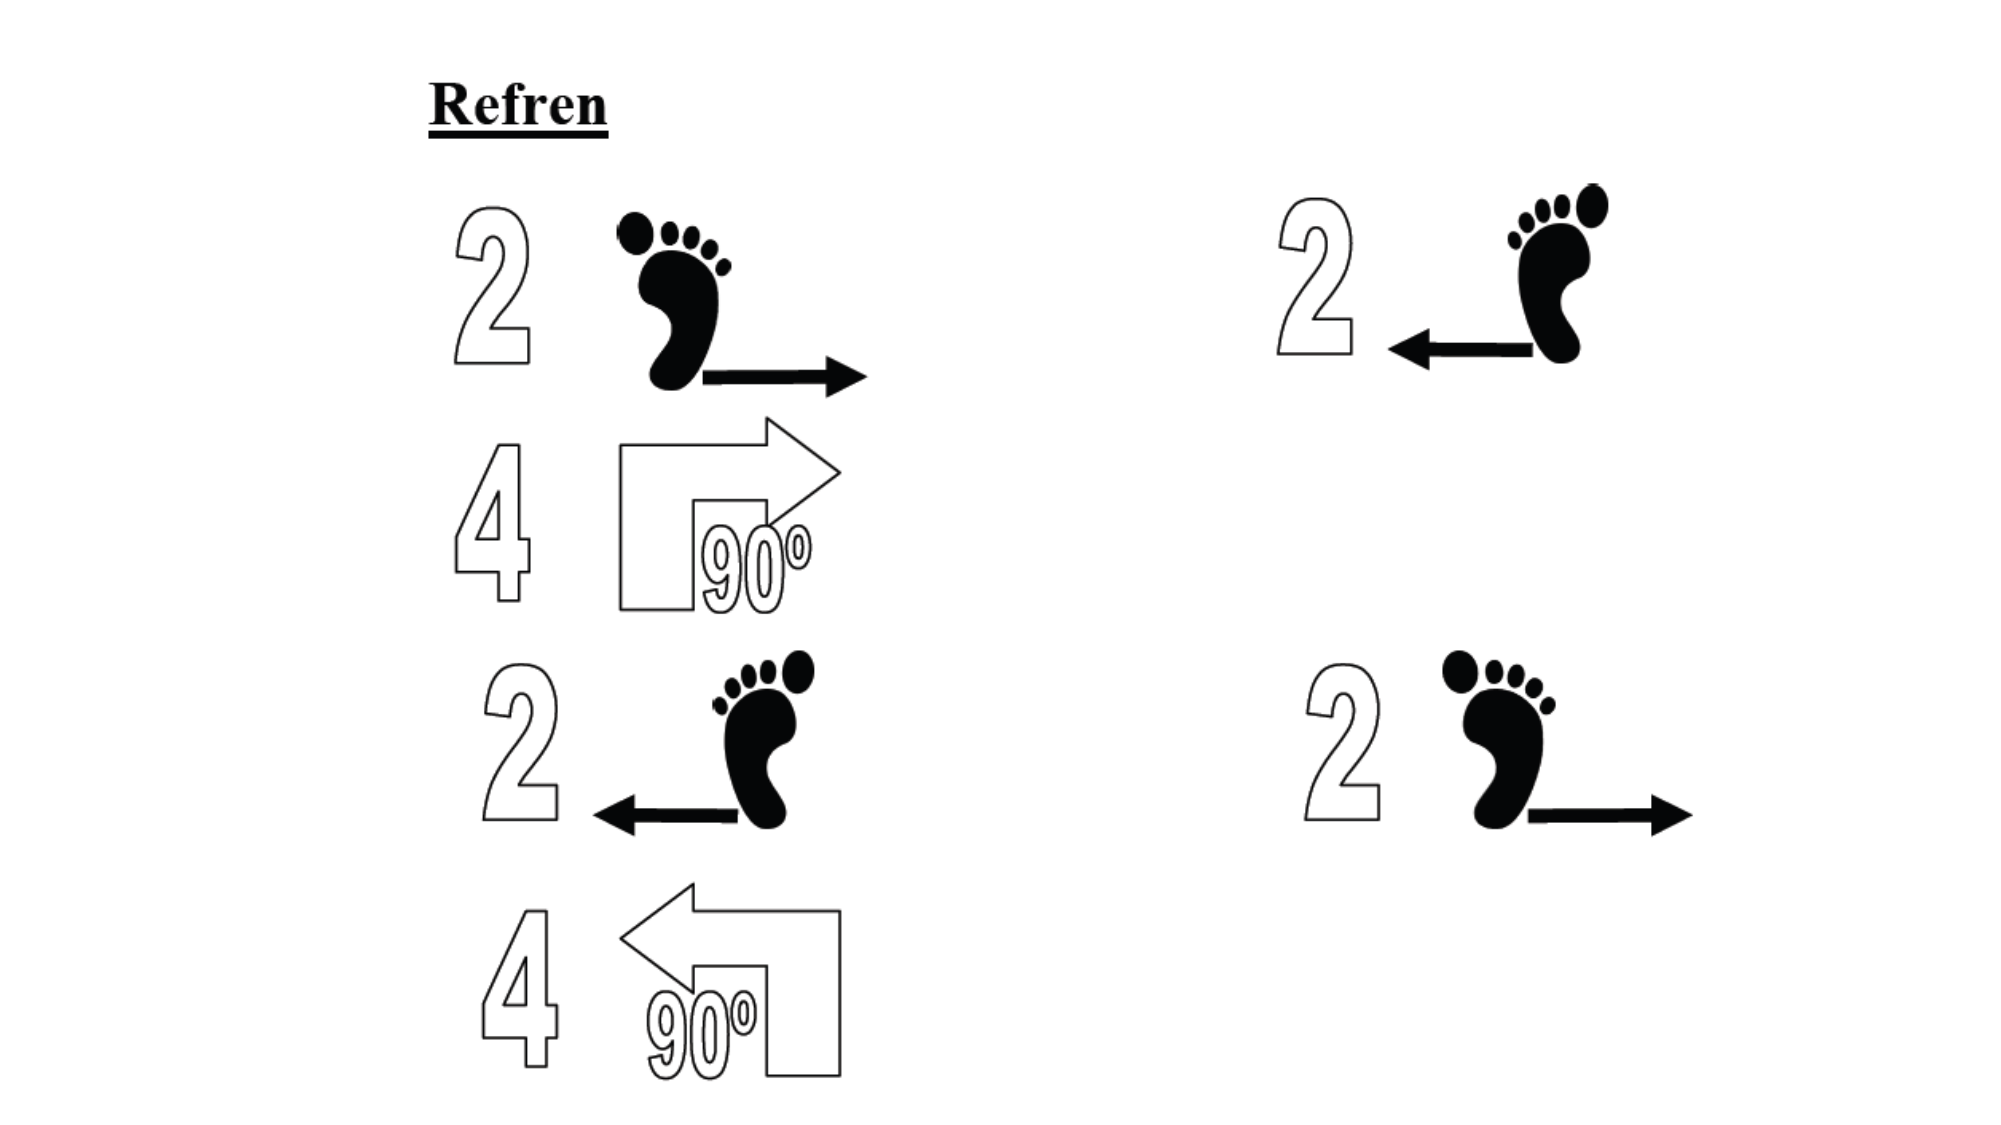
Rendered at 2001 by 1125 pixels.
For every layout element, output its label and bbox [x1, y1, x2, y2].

list [416, 72, 1709, 1086]
